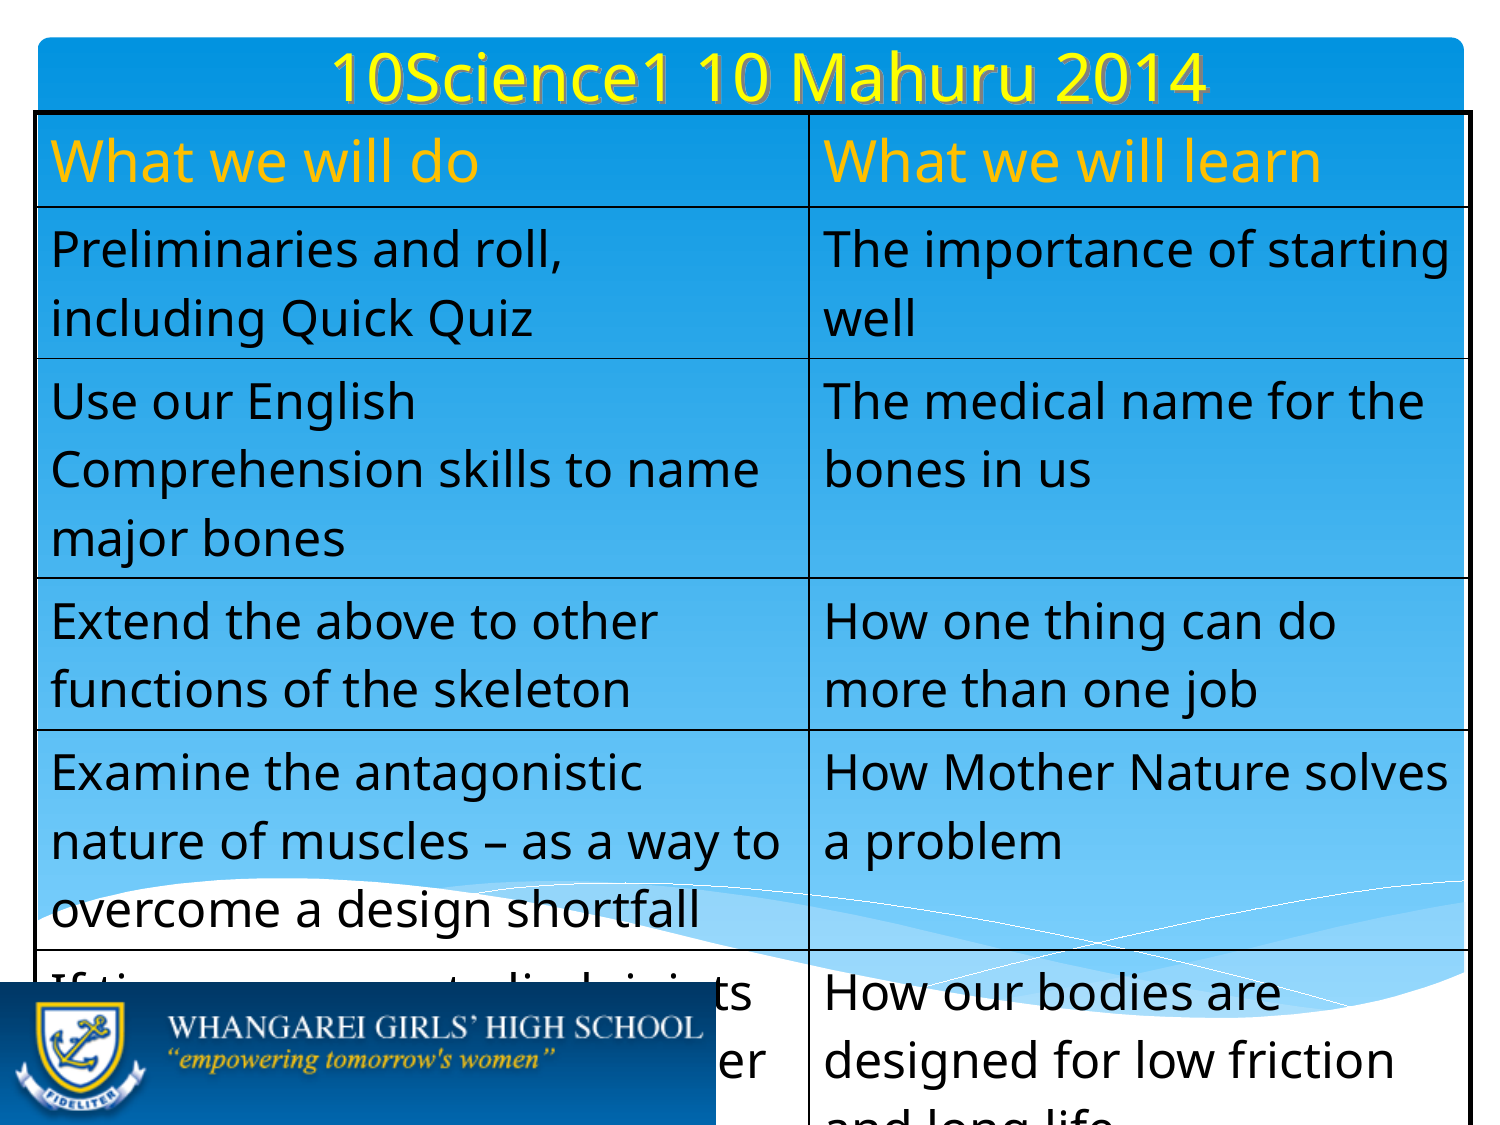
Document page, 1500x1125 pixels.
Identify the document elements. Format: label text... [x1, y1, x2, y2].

picture [0, 982, 716, 1125]
table_header What we will learn [810, 115, 1468, 206]
table_cell The importance of starting well [810, 208, 1468, 358]
table_cell How Mother Nature solves a problem [810, 731, 1468, 949]
table_cell If time, move on to limb joints and how they are put together [37, 951, 808, 1125]
table_cell Examine the antagonistic nature of muscles – as a way to overcome a design shortfall [37, 731, 808, 949]
table_cell Use our English Comprehension skills to name major bones [37, 359, 808, 577]
table_cell The medical name for the bones in us [810, 359, 1468, 577]
table_cell How one thing can do more than one job [810, 579, 1468, 729]
table_cell How our bodies are designed for low friction and long life [810, 951, 1468, 1125]
table_cell Extend the above to other functions of the skeleton [37, 579, 808, 729]
table_cell Preliminaries and roll, including Quick Quiz [37, 208, 808, 358]
text_box 10Science1 10 Mahuru 2014 [162, 24, 1375, 110]
table_header What we will do [37, 115, 808, 206]
